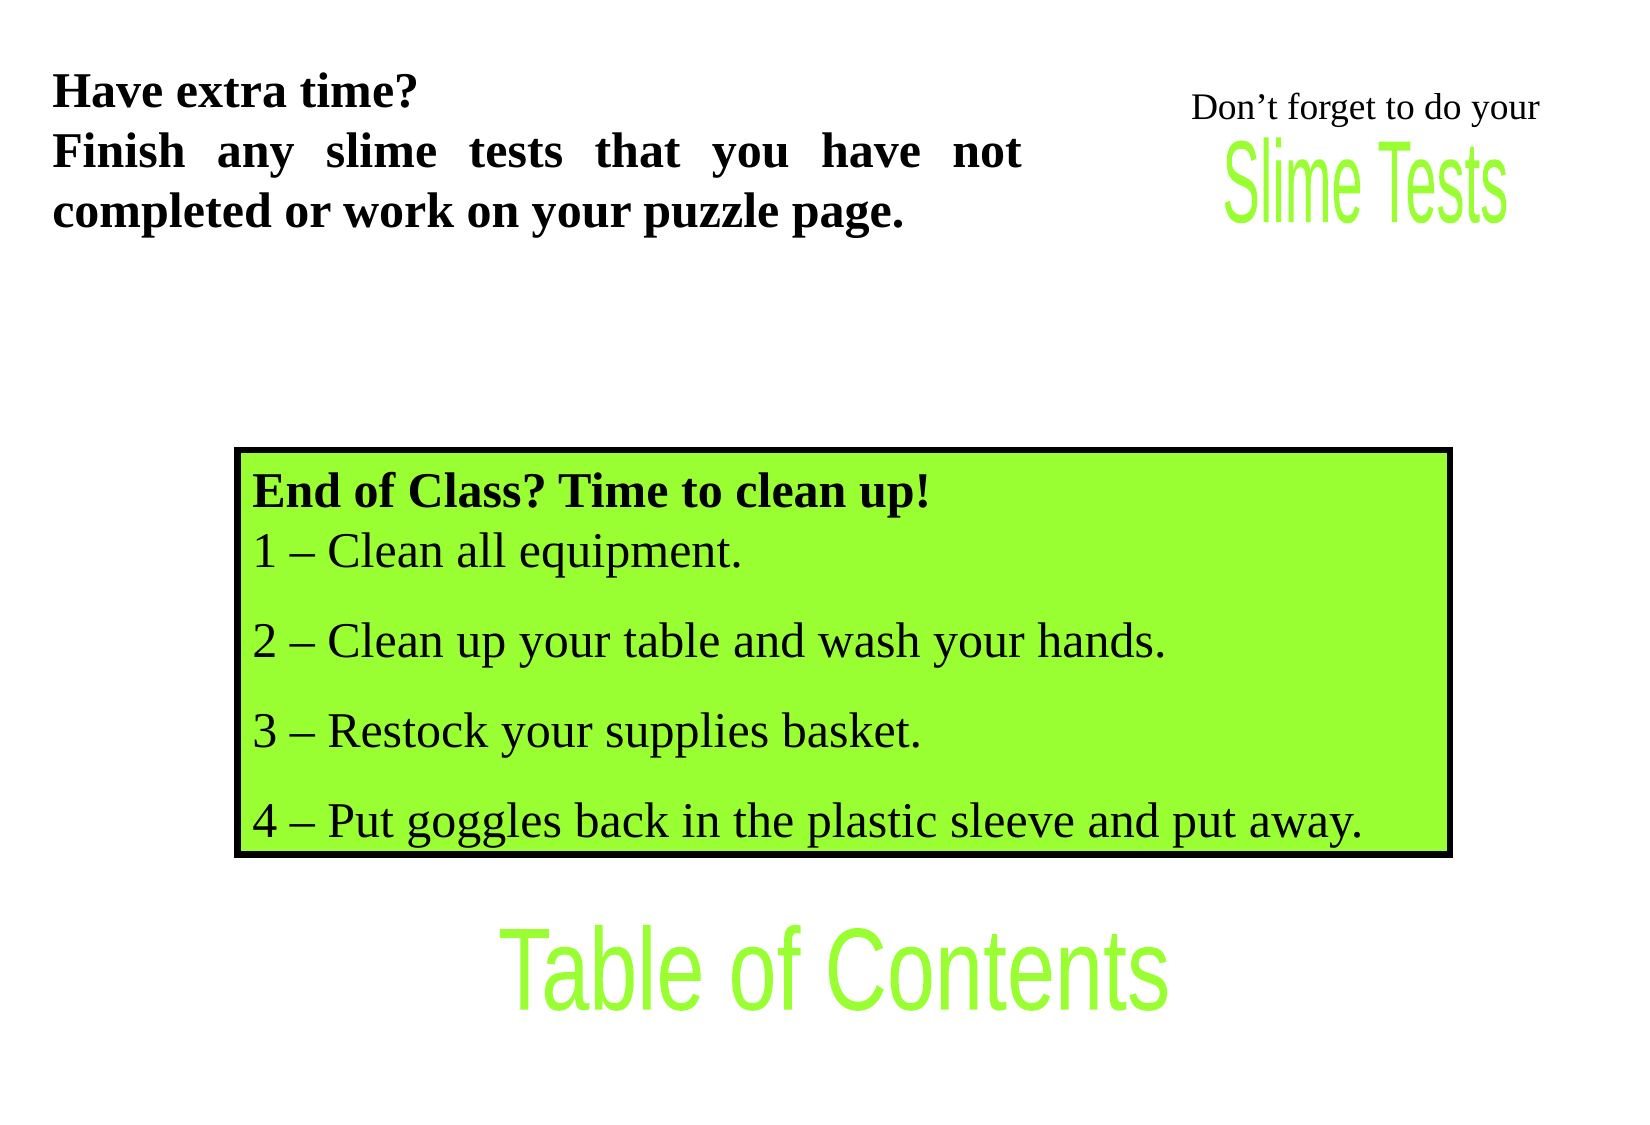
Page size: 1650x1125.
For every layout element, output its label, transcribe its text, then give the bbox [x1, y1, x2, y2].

text_box Have extra time? Finish any slime tests that you have not completed or work on your puzzle page. [37, 49, 1038, 245]
text_box End of Class? Time to clean up! 1 – Clean all equipment. 2 – Clean up your table and wash your hands. 3 – Restock your supplies basket. 4 – Put goggles back in the plastic sleeve and put away. [237, 450, 1450, 855]
text_box Don’t forget to do your [1159, 74, 1572, 135]
